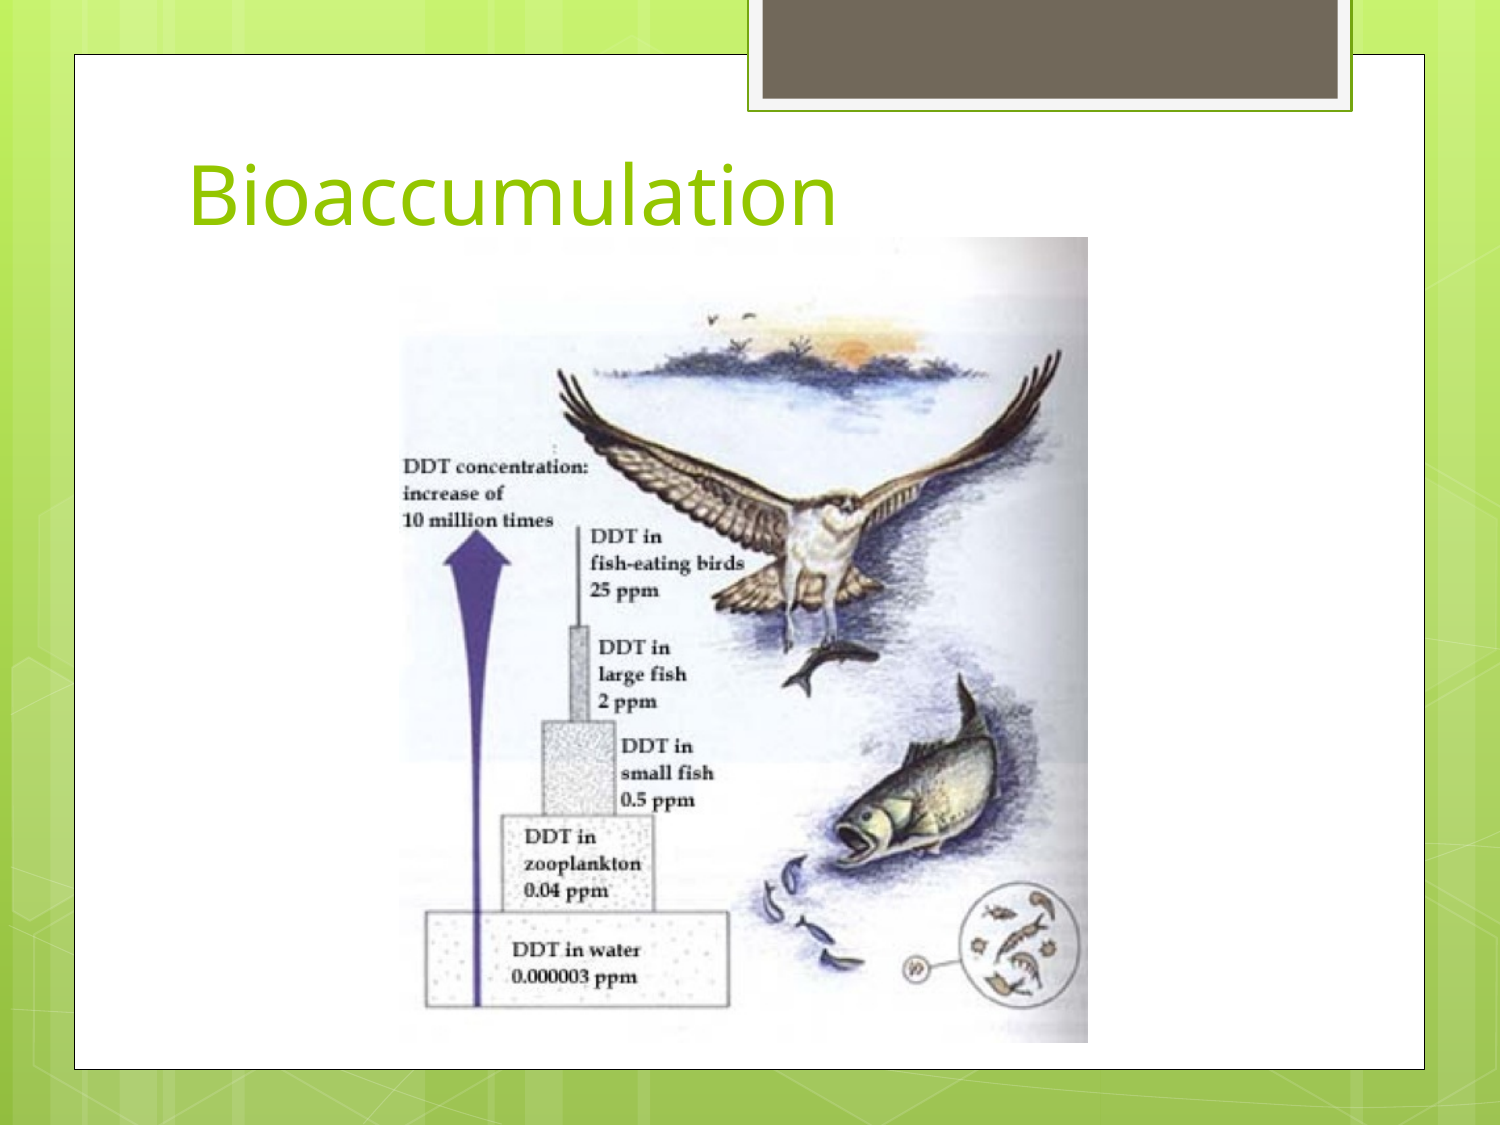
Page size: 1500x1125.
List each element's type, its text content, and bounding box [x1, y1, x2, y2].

title Bioaccumulation [171, 62, 1324, 250]
picture [399, 237, 1088, 1044]
